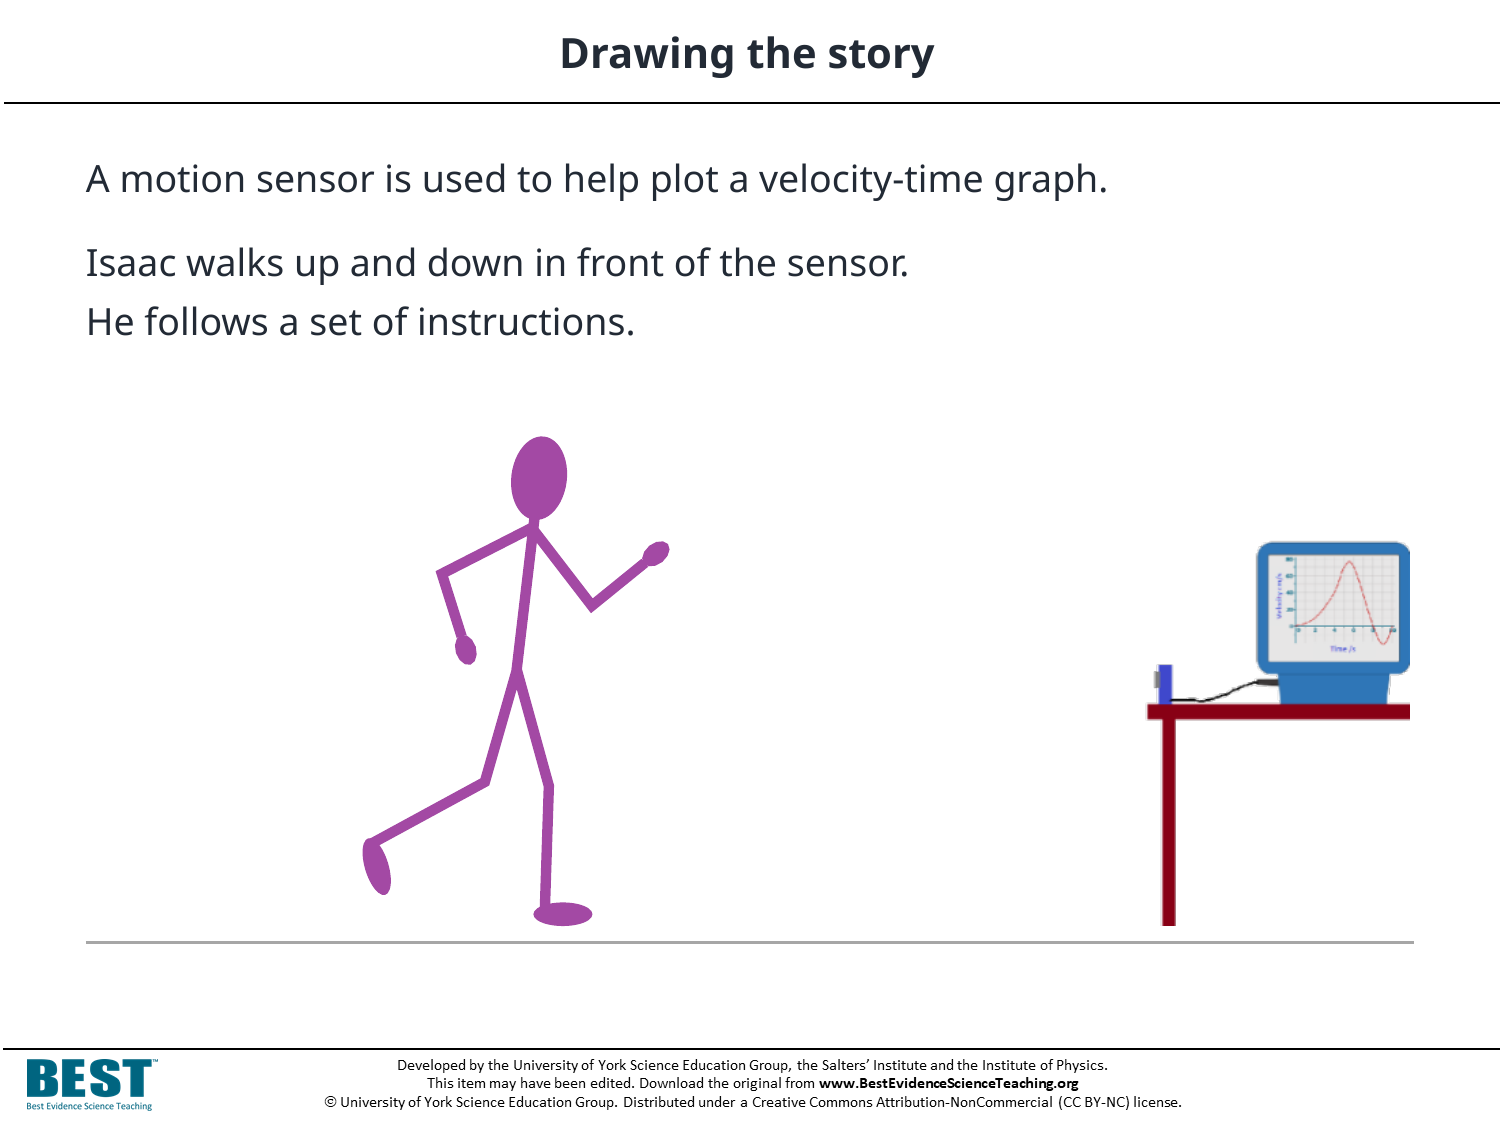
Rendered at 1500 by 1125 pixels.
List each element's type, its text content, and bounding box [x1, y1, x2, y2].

picture [3, 102, 1500, 1121]
text_box Drawing the story [23, 4, 1471, 99]
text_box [85, 436, 1414, 943]
